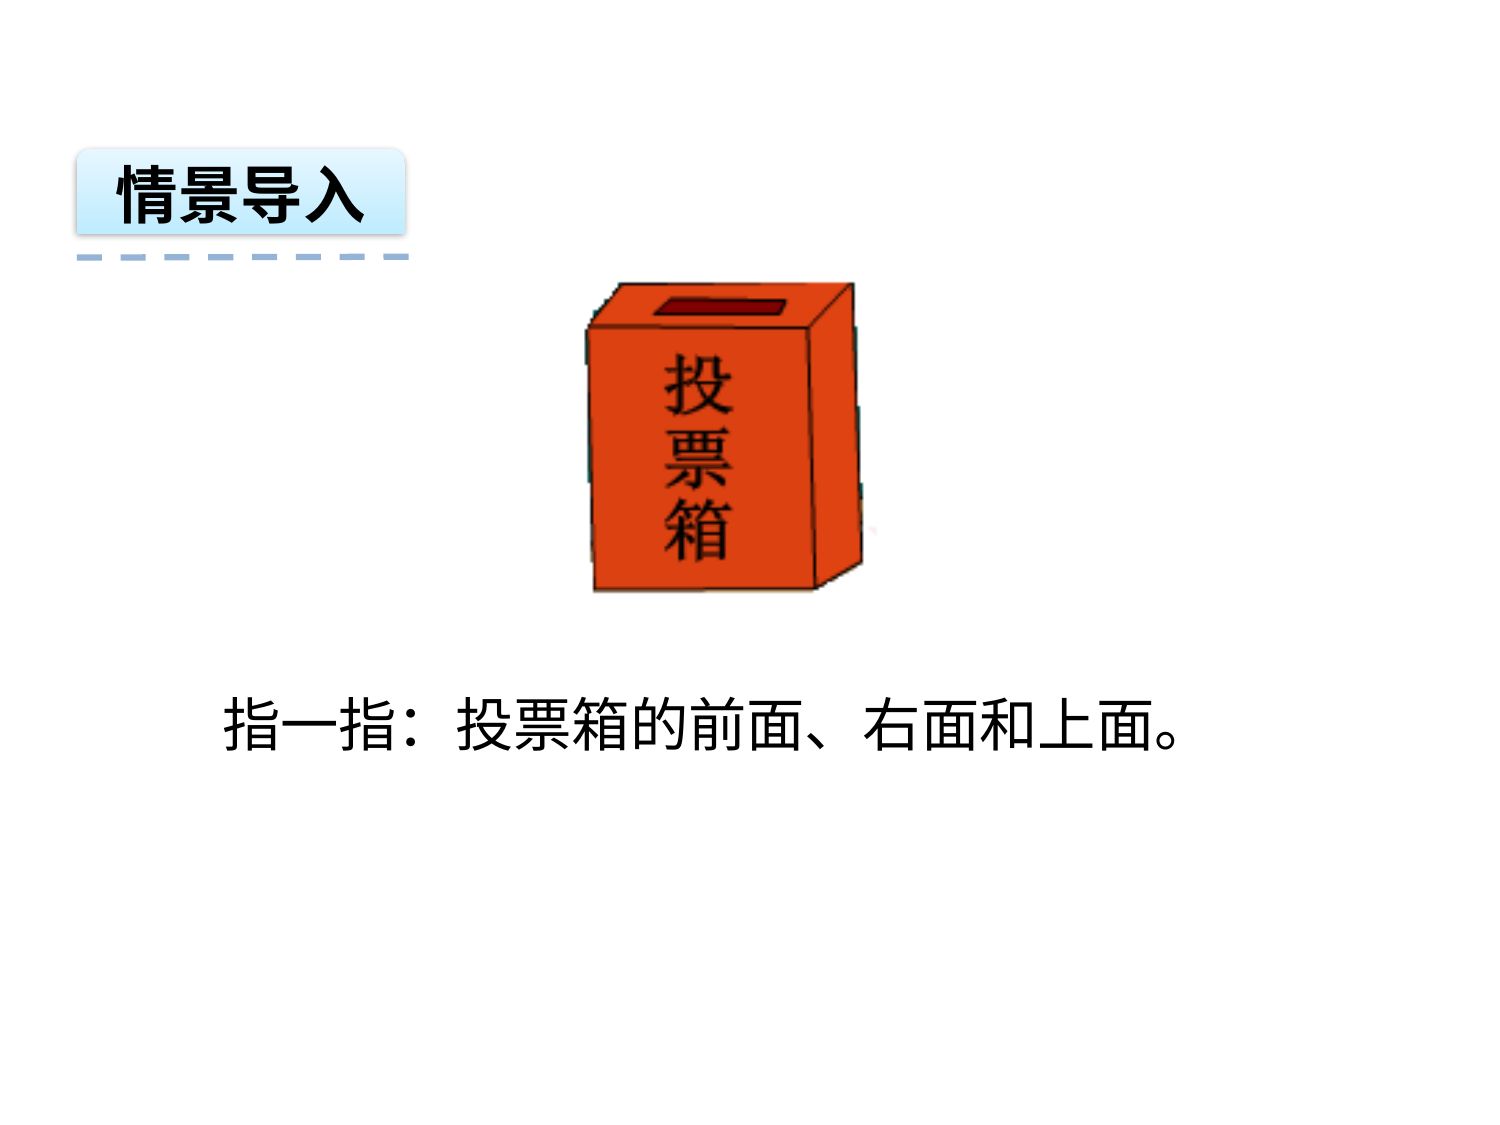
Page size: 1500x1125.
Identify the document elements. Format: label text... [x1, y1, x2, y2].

text_box 情景导入 [76, 148, 406, 235]
text_box 指一指：投票箱的前面、右面和上面。 [207, 680, 1228, 766]
picture [572, 266, 894, 611]
